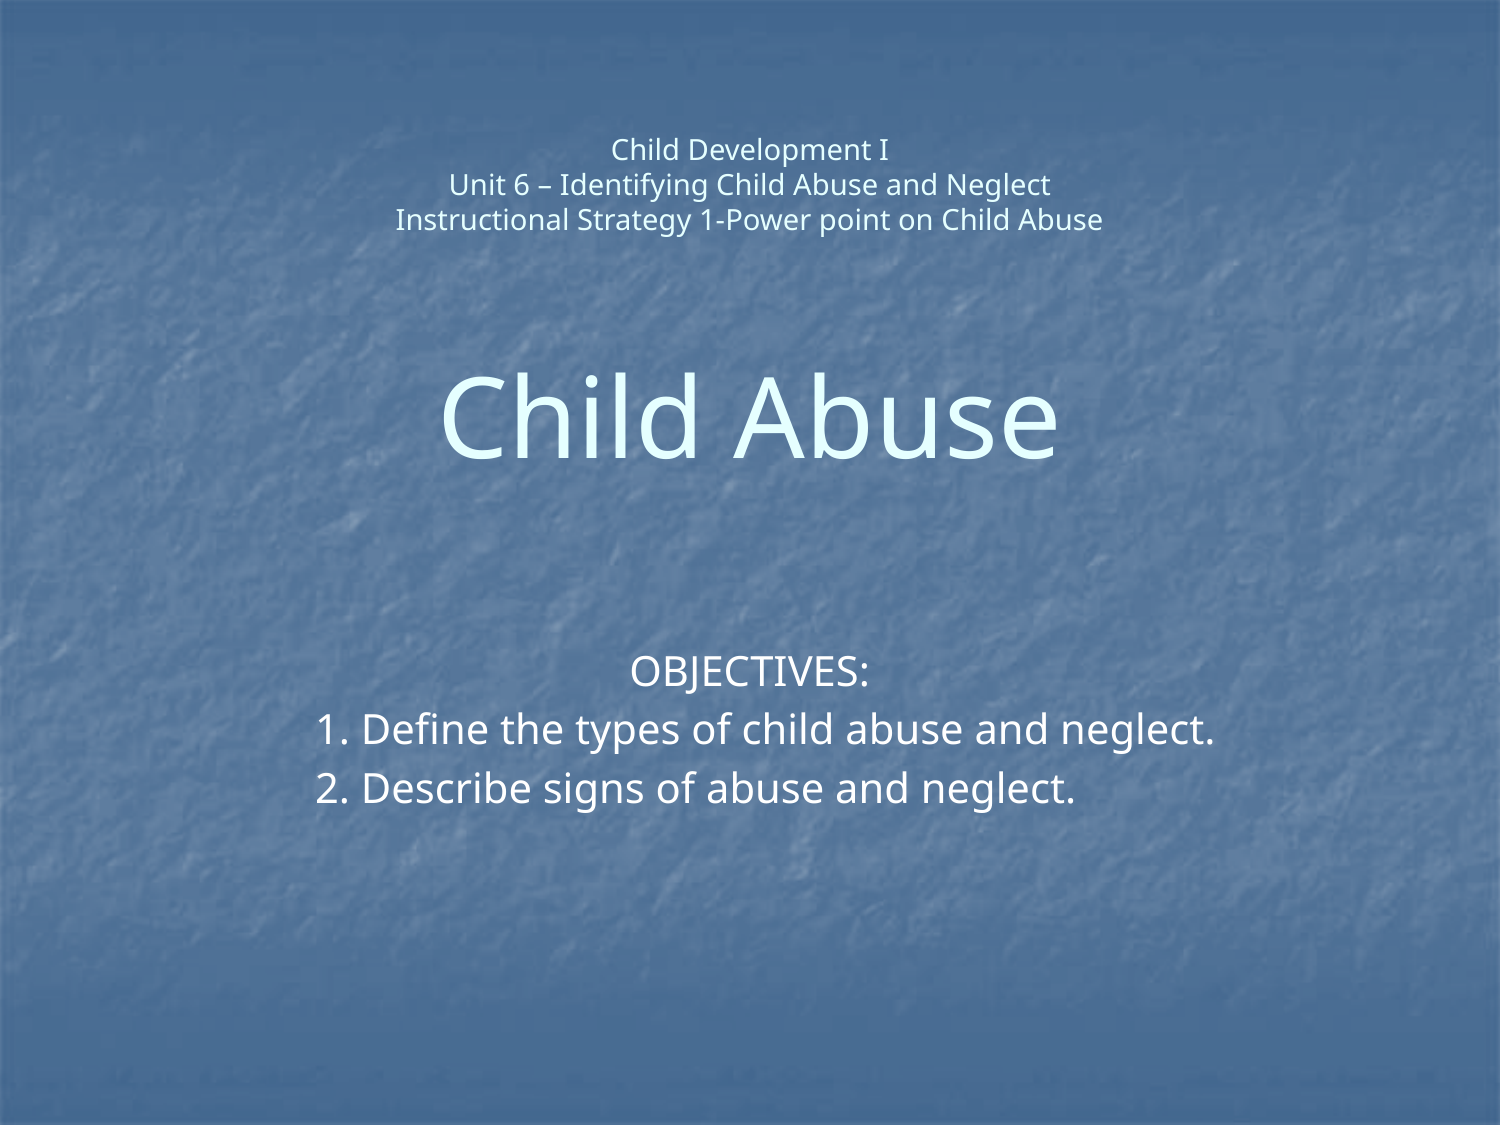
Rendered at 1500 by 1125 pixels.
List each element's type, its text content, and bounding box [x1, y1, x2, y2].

title Child Development I Unit 6 – Identifying Child Abuse and Neglect Instructional Strategy 1-Power point on Child Abuse Child Abuse [112, 37, 1388, 575]
subtitle OBJECTIVES: 1. Define the types of child abuse and neglect. 2. Describe signs of abuse and neglect. [225, 637, 1275, 925]
